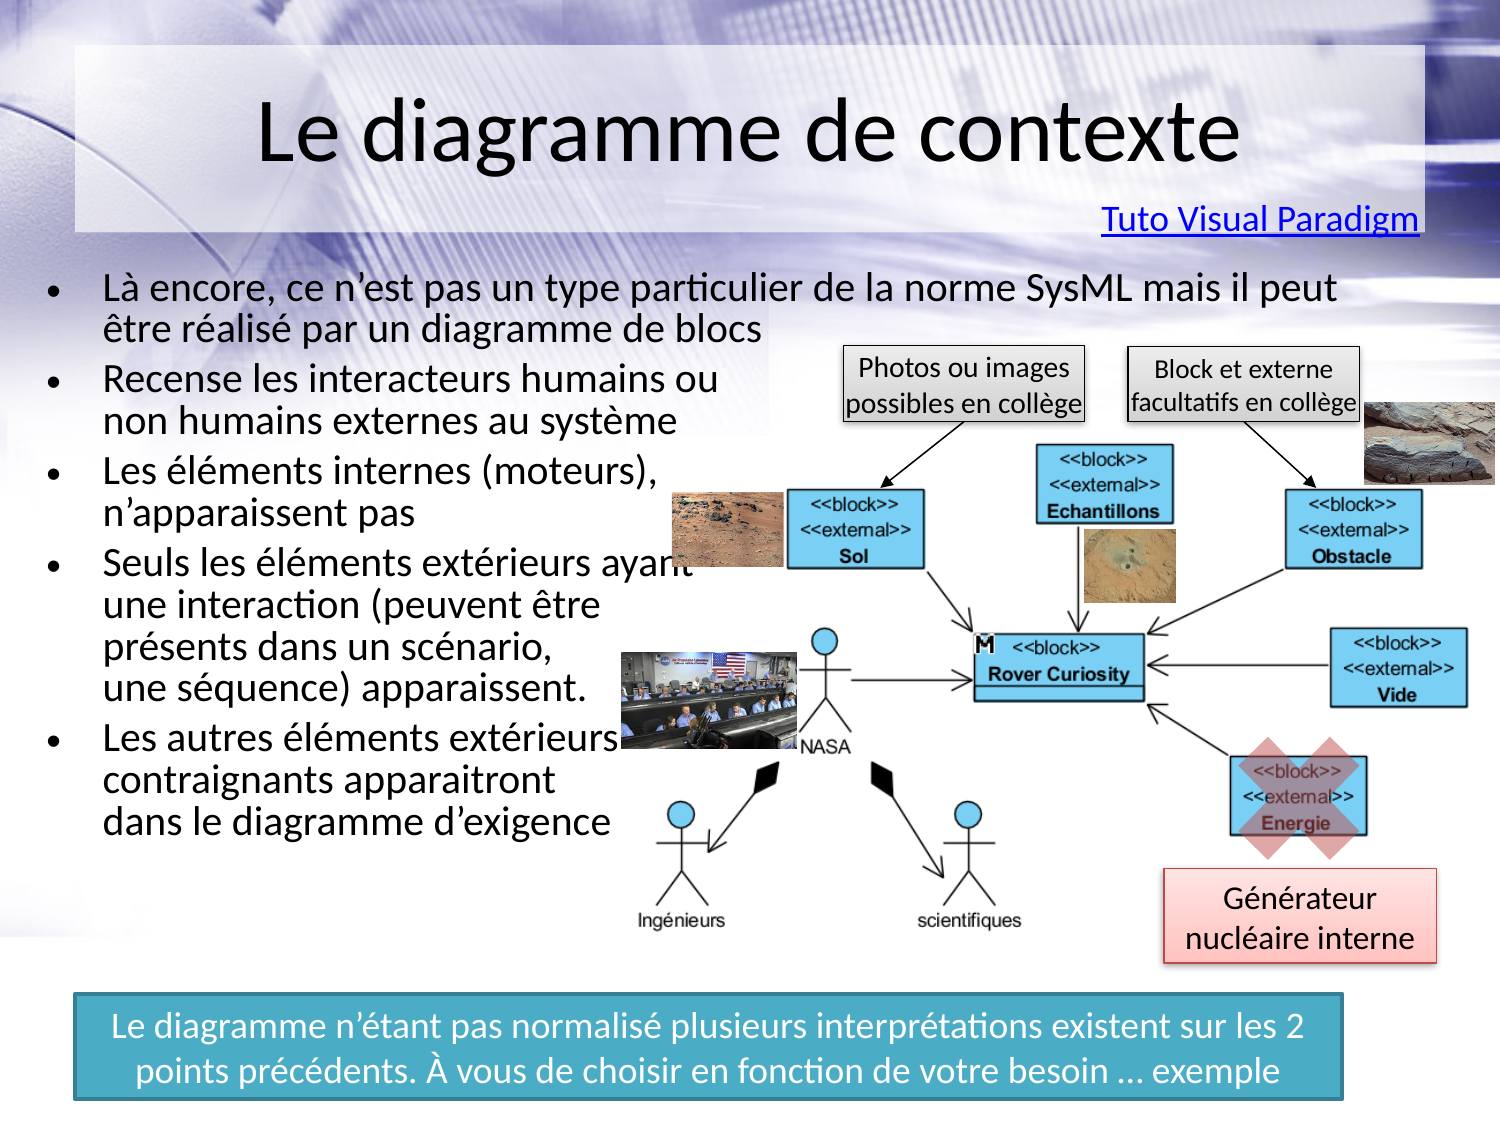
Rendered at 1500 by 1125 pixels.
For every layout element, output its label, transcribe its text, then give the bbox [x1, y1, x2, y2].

text_box Le diagramme de contexte [75, 45, 1425, 233]
text_box Générateur nucléaire interne [1163, 943, 1437, 964]
text_box Là encore, ce n’est pas un type particulier de la norme SysML mais il peut être réalisé par un diagramme de blocs Recense les interacteurs humains ou non humains externes au système Les éléments internes (moteurs), n’apparaissent pas Seuls les éléments extérieurs ayant une interaction (peuvent être présents dans un scénario, une séquence) apparaissent. Les autres éléments extérieurs contraignants apparaitront dans le diagramme d’exigence [31, 262, 1425, 1005]
text_box Photos ou images possibles en collège [843, 345, 1085, 422]
text_box [1243, 421, 1260, 435]
text_box Block et externe facultatifs en collège [1127, 346, 1360, 422]
text_box Le diagramme n’étant pas normalisé plusieurs interprétations existent sur les 2 points précédents. À vous de choisir en fonction de votre besoin … exemple [73, 992, 1344, 1101]
picture [0, 0, 1500, 1125]
text_box Tuto Visual Paradigm [1086, 186, 1435, 247]
text_box [945, 421, 965, 435]
